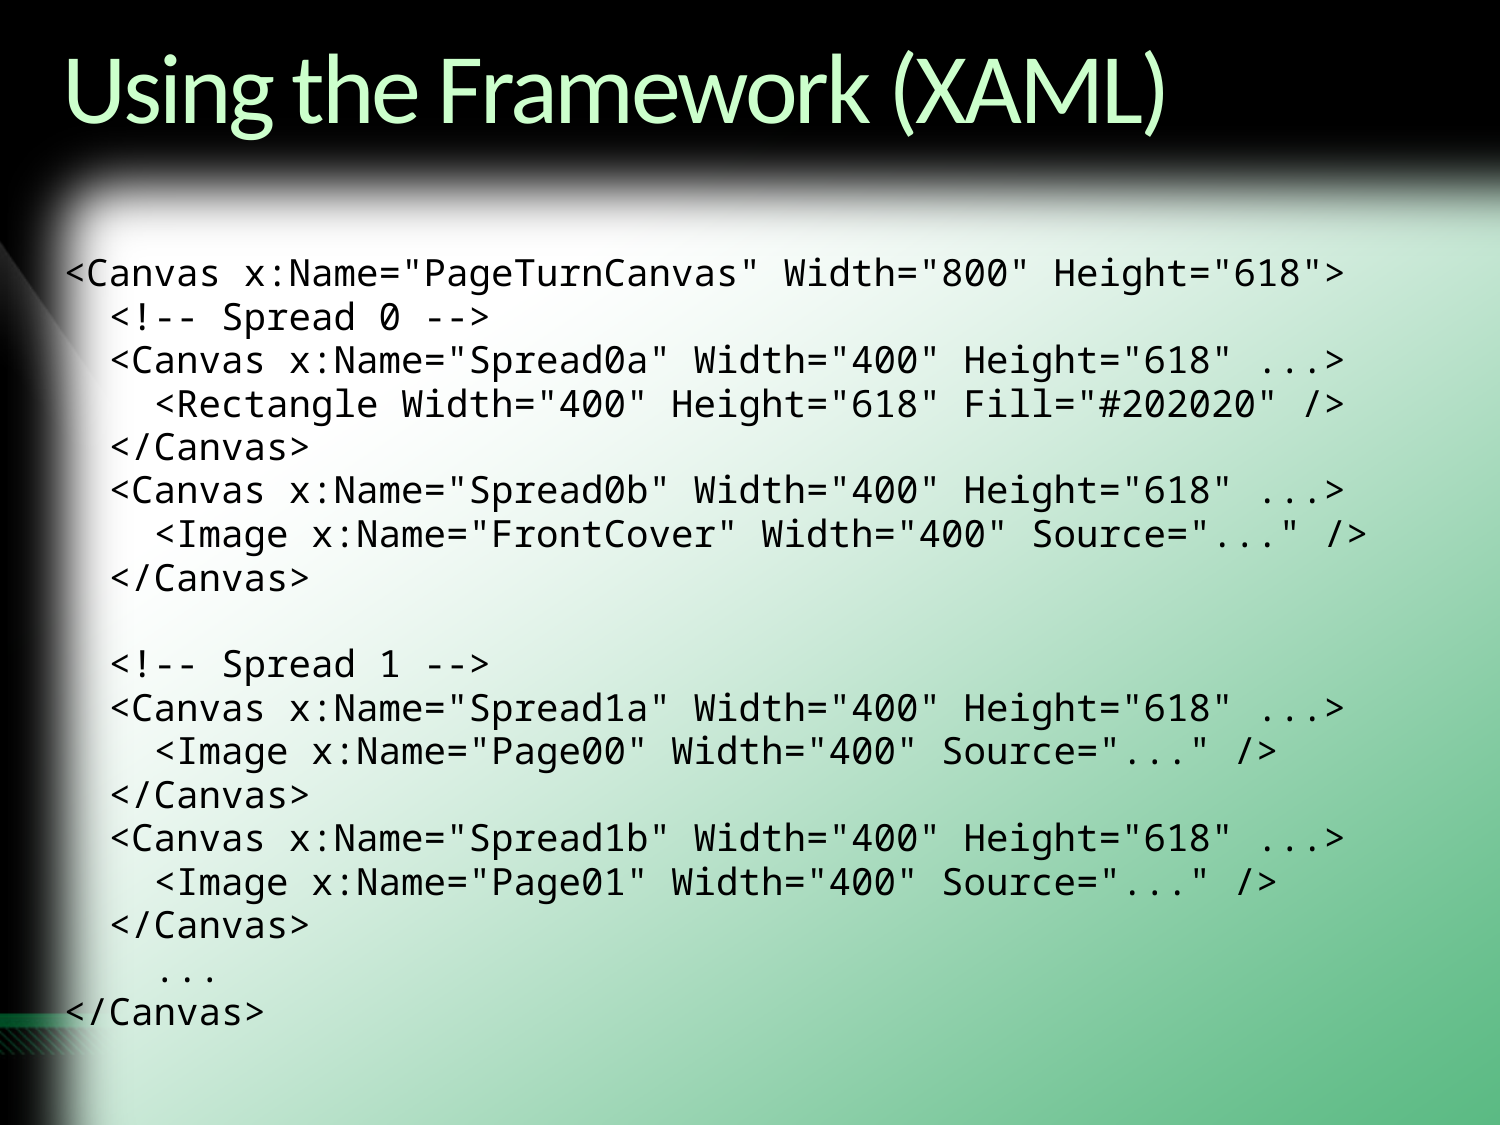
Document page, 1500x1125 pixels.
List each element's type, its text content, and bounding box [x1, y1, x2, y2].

picture [0, 0, 1500, 1125]
list <Canvas x:Name="PageTurnCanvas" Width="800" Height="618"> <!-- Spread 0 --> <Canvas x:Name="Spread0a" Width="400" Height="618" ...> <Rectangle Width="400" Height="618" Fill="#202020" /> </Canvas> <Canvas x:Name="Spread0b" Width="400" Height="618" ...> <Image x:Name="FrontCover" Width="400" Source="..." /> </Canvas> <!-- Spread 1 --> <Canvas x:Name="Spread1a" Width="400" Height="618" ...> <Image x:Name="Page00" Width="400" Source="..." /> </Canvas> <Canvas x:Name="Spread1b" Width="400" Height="618" ...> <Image x:Name="Page01" Width="400" Source="..." /> </Canvas> ... </Canvas> [63, 257, 1433, 537]
title Using the Framework (XAML) [62, 37, 1438, 147]
